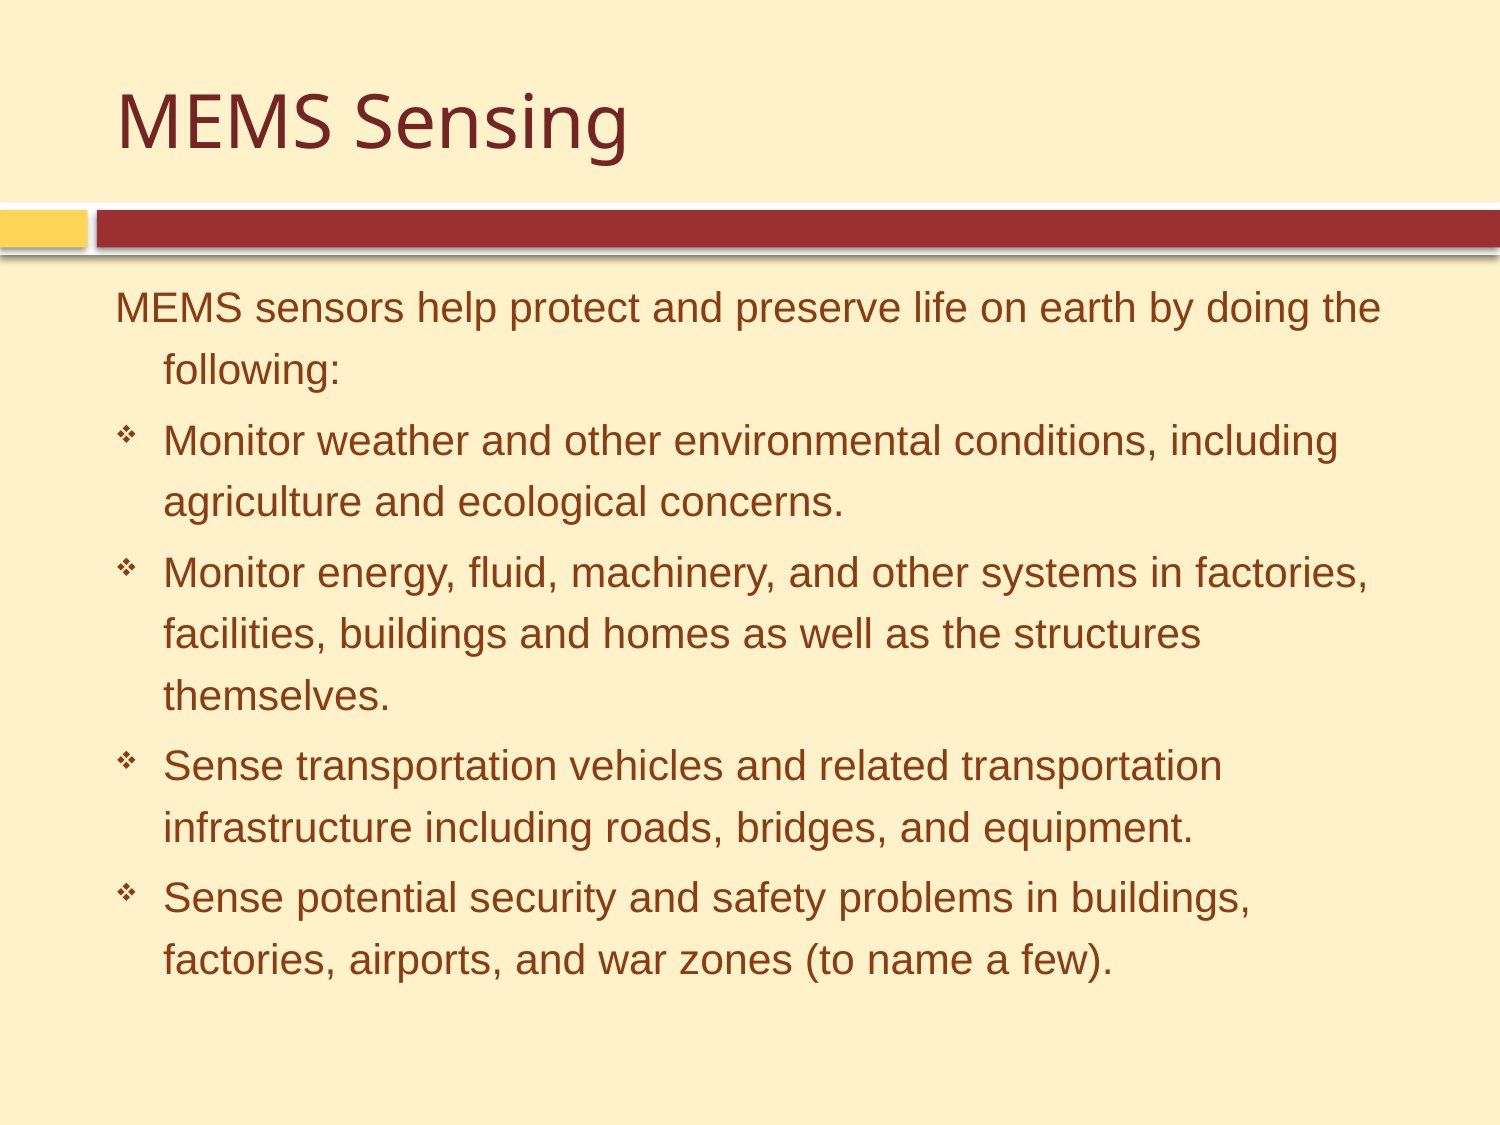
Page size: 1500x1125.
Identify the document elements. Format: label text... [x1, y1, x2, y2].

title MEMS Sensing [100, 37, 1438, 200]
list MEMS sensors help protect and preserve life on earth by doing the following: Monitor weather and other environmental conditions, including agriculture and ecological concerns. Monitor energy, fluid, machinery, and other systems in factories, facilities, buildings and homes as well as the structures themselves. Sense transportation vehicles and related transportation infrastructure including roads, bridges, and equipment. Sense potential security and safety problems in buildings, factories, airports, and war zones (to name a few). [100, 262, 1438, 1000]
